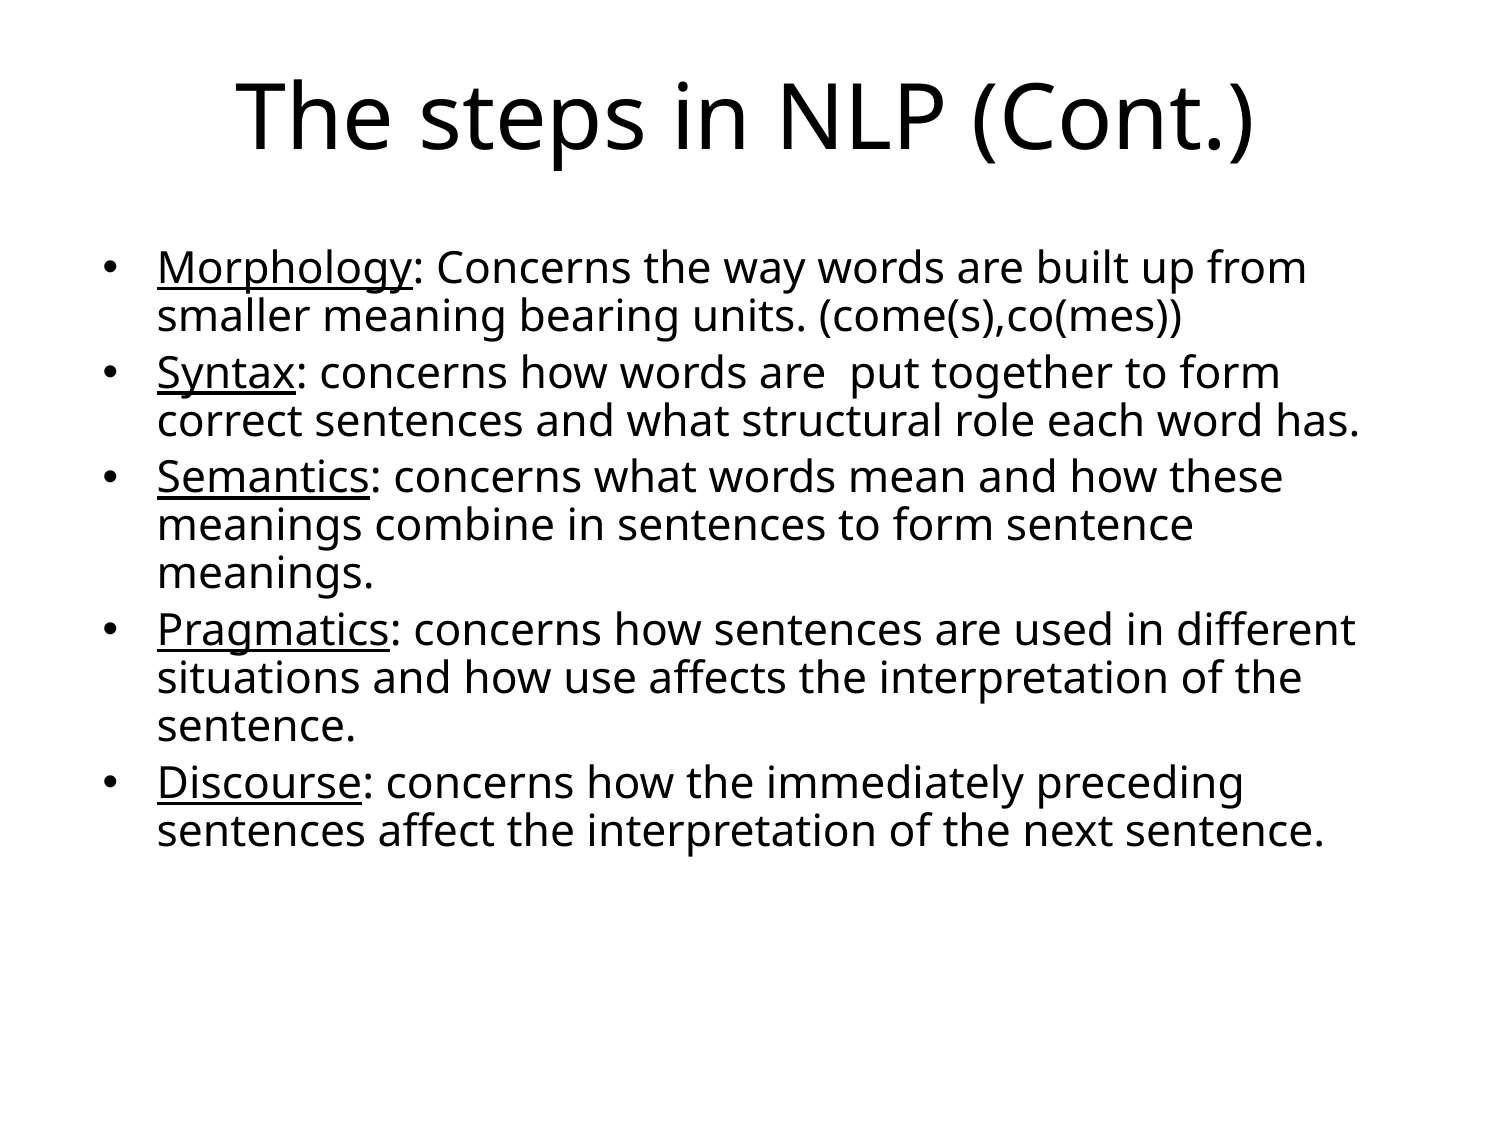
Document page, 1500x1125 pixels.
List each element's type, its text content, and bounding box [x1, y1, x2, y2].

title The steps in NLP (Cont.) [24, 50, 1466, 175]
list Morphology: Concerns the way words are built up from smaller meaning bearing units. (come(s),co(mes)) Syntax: concerns how words are put together to form correct sentences and what structural role each word has. Semantics: concerns what words mean and how these meanings combine in sentences to form sentence meanings. Pragmatics: concerns how sentences are used in different situations and how use affects the interpretation of the sentence. Discourse: concerns how the immediately preceding sentences affect the interpretation of the next sentence. [87, 237, 1400, 938]
